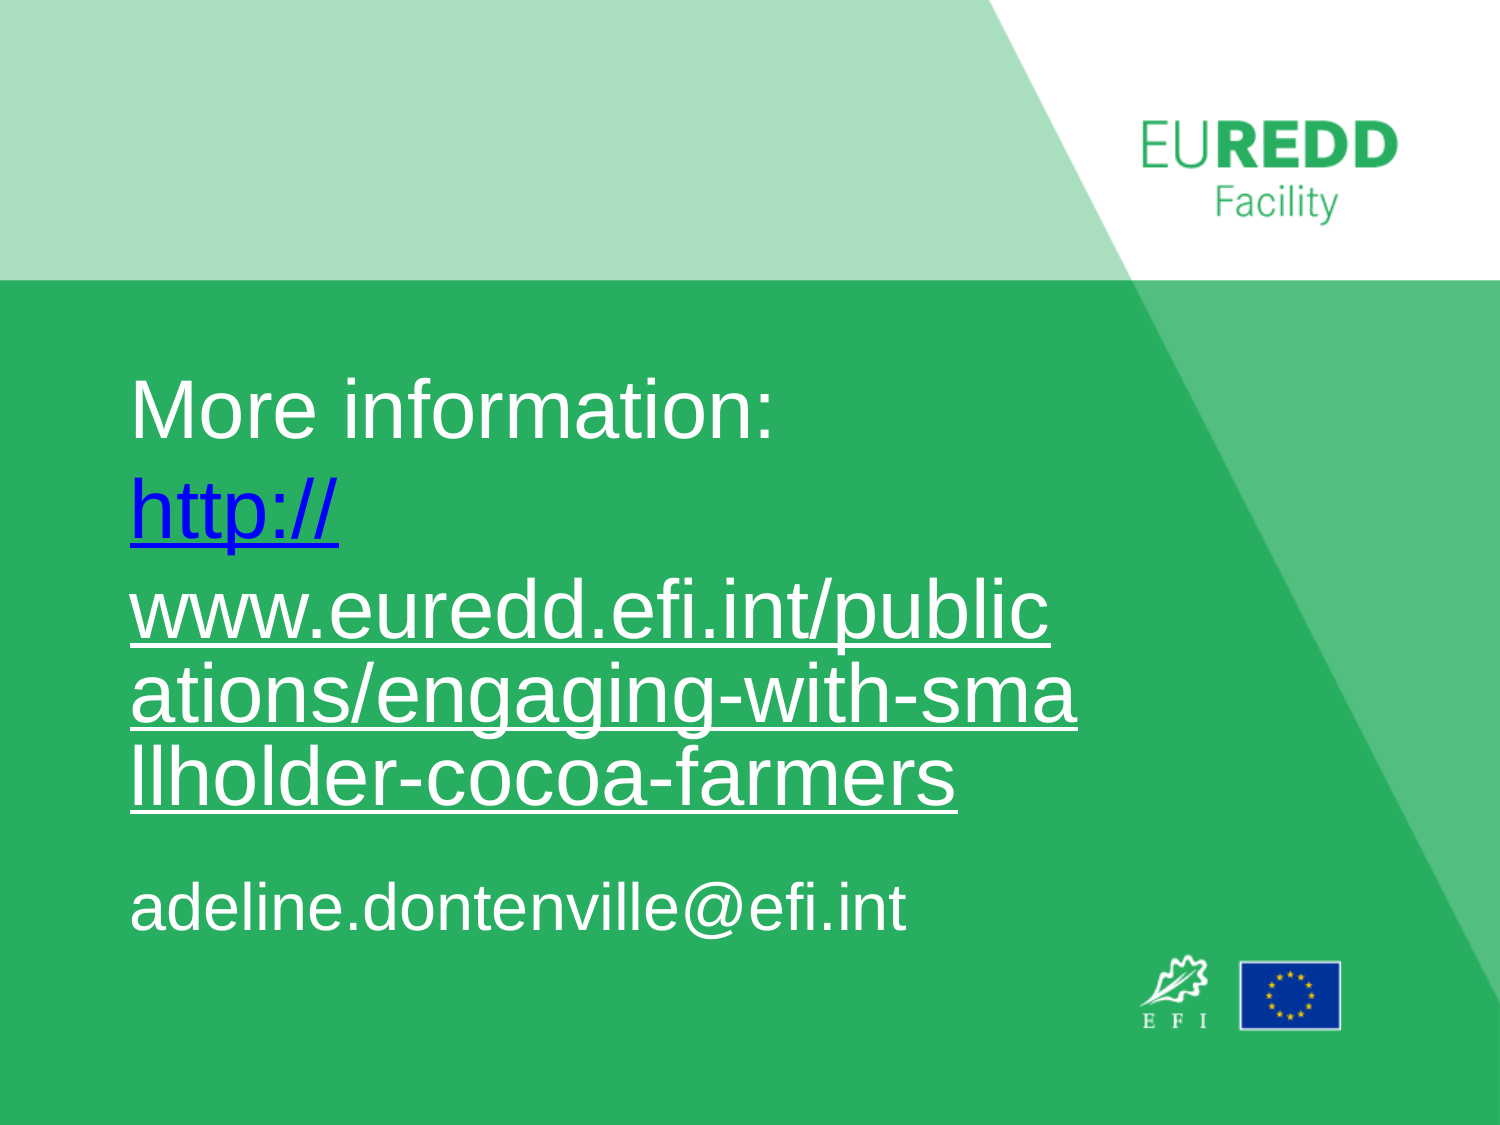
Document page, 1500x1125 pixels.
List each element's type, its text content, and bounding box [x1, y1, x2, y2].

subtitle adeline.dontenville@efi.int [123, 857, 1093, 1047]
picture [0, 0, 1500, 1125]
title More information: http://www.euredd.efi.int/publications/engaging-with-smallholder-cocoa-farmers [123, 349, 1093, 657]
